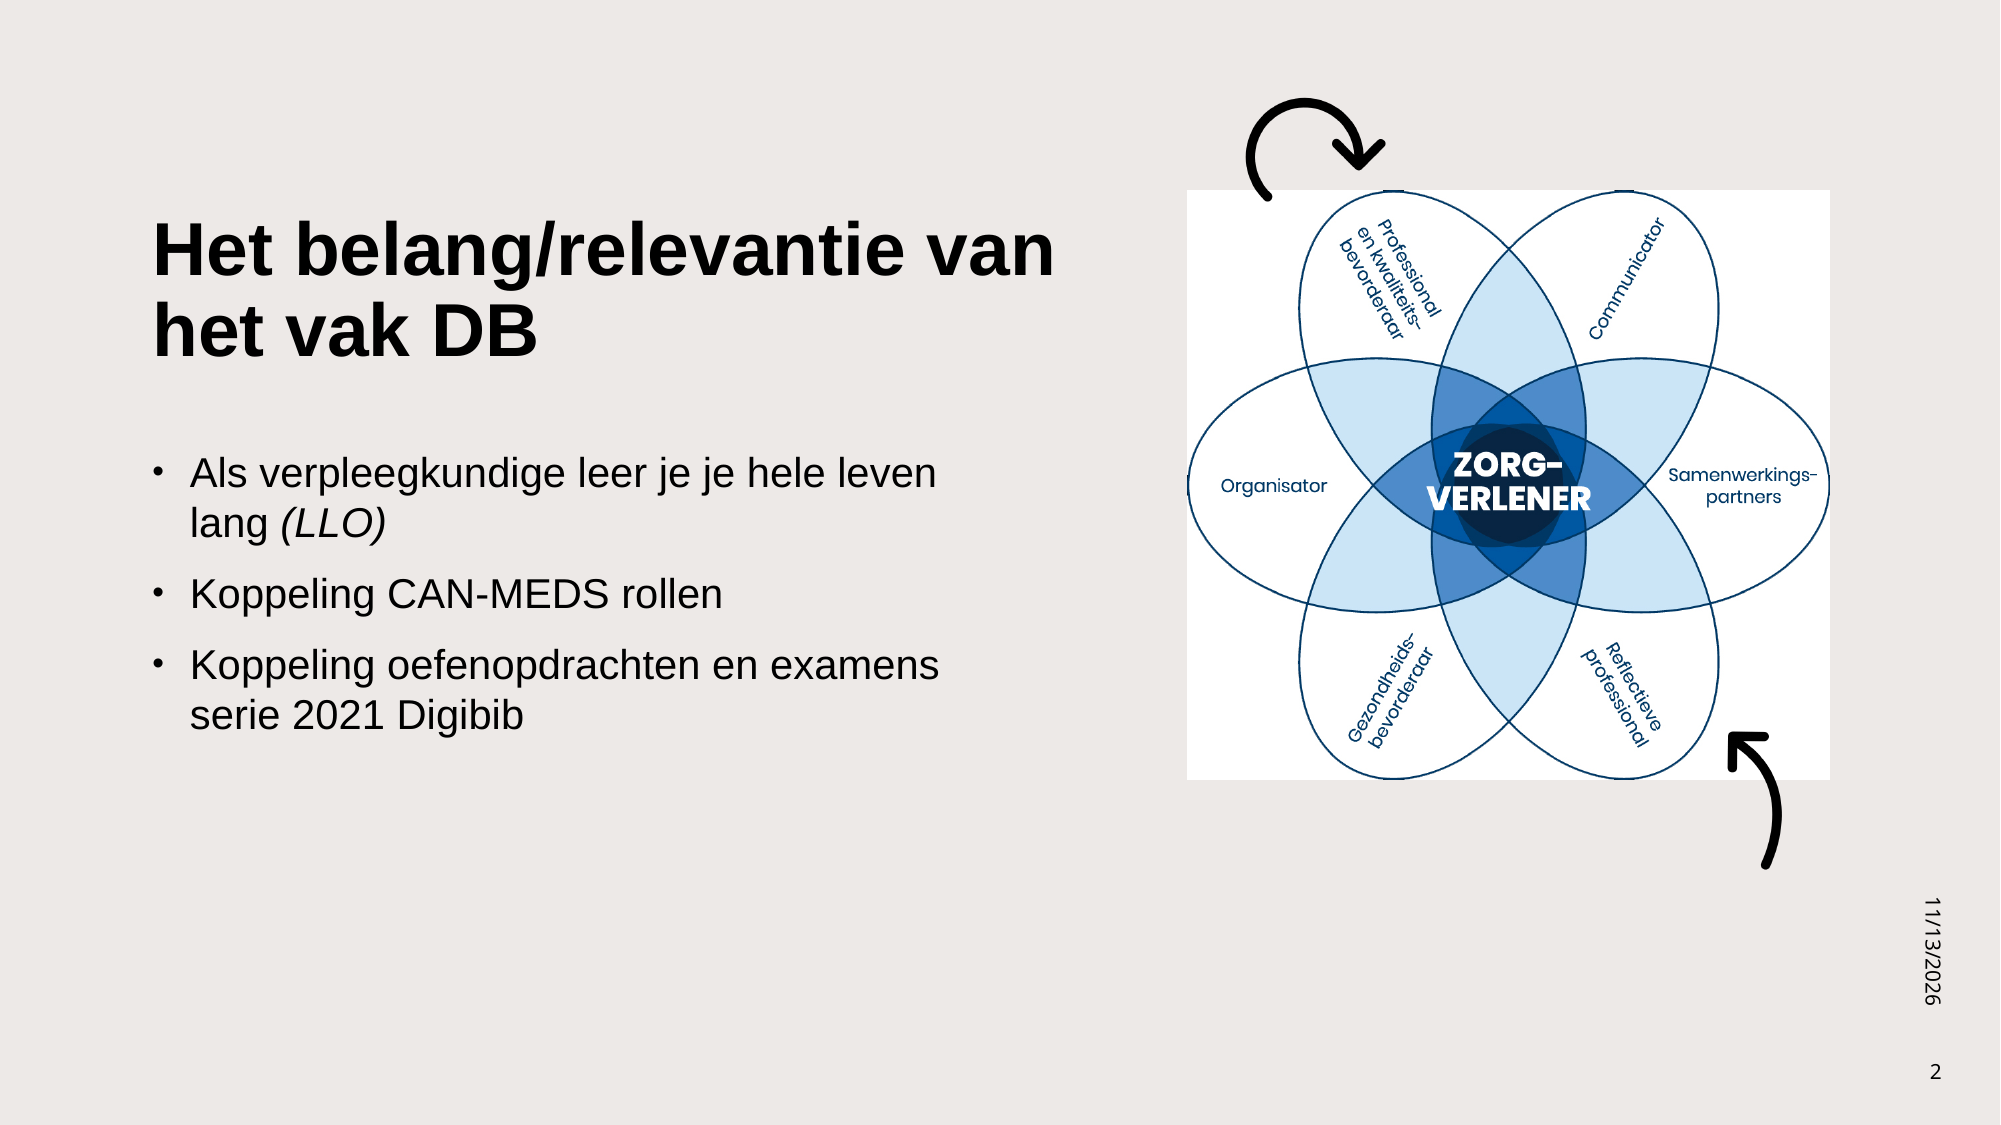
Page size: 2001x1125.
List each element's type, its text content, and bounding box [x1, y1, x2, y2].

picture [1187, 74, 1830, 876]
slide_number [1902, 576, 1963, 1021]
title Het belang/relevantie van het vak DB [137, 111, 1138, 380]
slide_number 2 [1888, 1042, 1983, 1103]
list Als verpleegkundige leer je je hele leven lang (LLO) Koppeling CAN-MEDS rollen Koppeling oefenopdrachten en examens serie 2021 Digibib [137, 438, 967, 1014]
